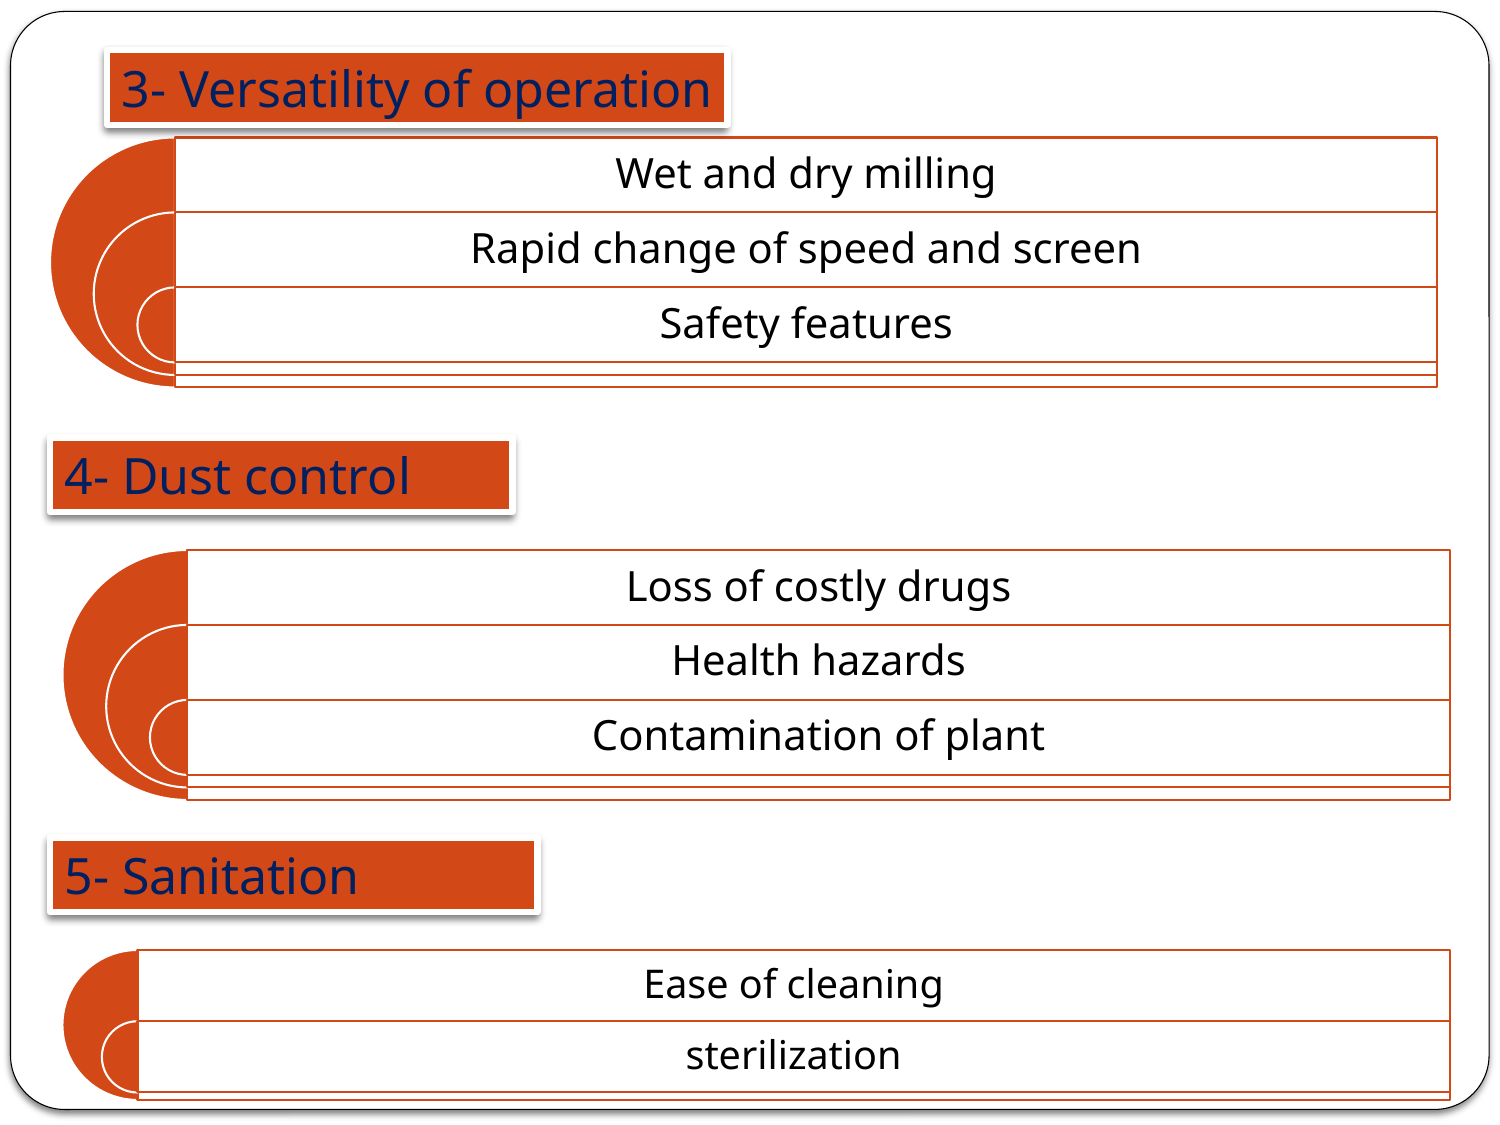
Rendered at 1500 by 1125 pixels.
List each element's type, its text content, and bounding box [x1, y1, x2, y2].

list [49, 137, 1438, 388]
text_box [62, 549, 1451, 801]
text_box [62, 949, 1451, 1101]
text_box 3- Versatility of operation [104, 47, 731, 128]
text_box 4- Dust control [47, 434, 516, 515]
text_box 5- Sanitation [47, 834, 541, 915]
